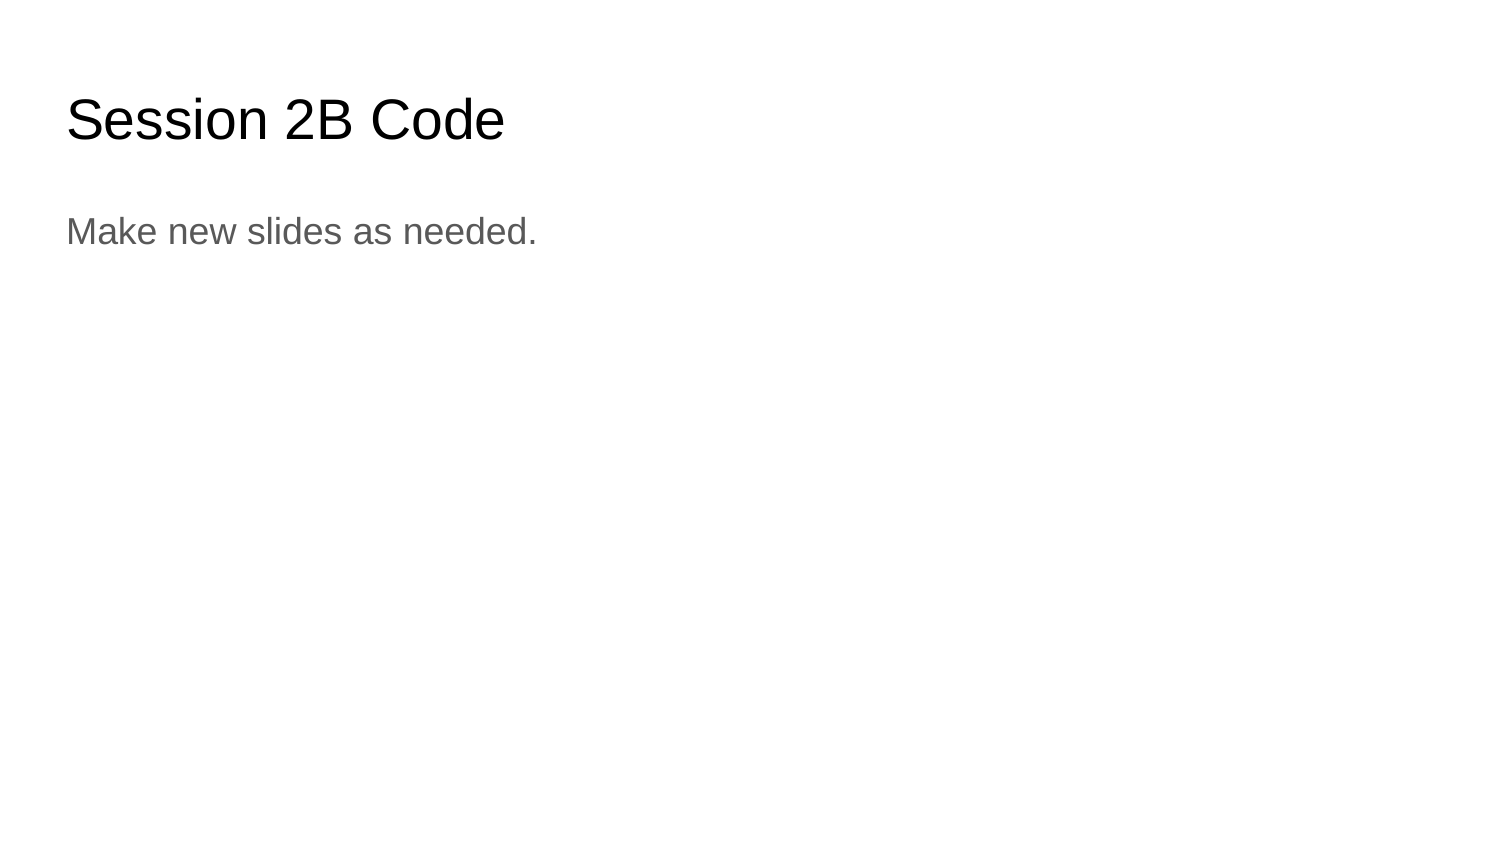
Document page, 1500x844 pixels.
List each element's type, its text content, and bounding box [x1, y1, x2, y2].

title Session 2B Code [51, 72, 1449, 167]
list Make new slides as needed. [51, 189, 1449, 750]
